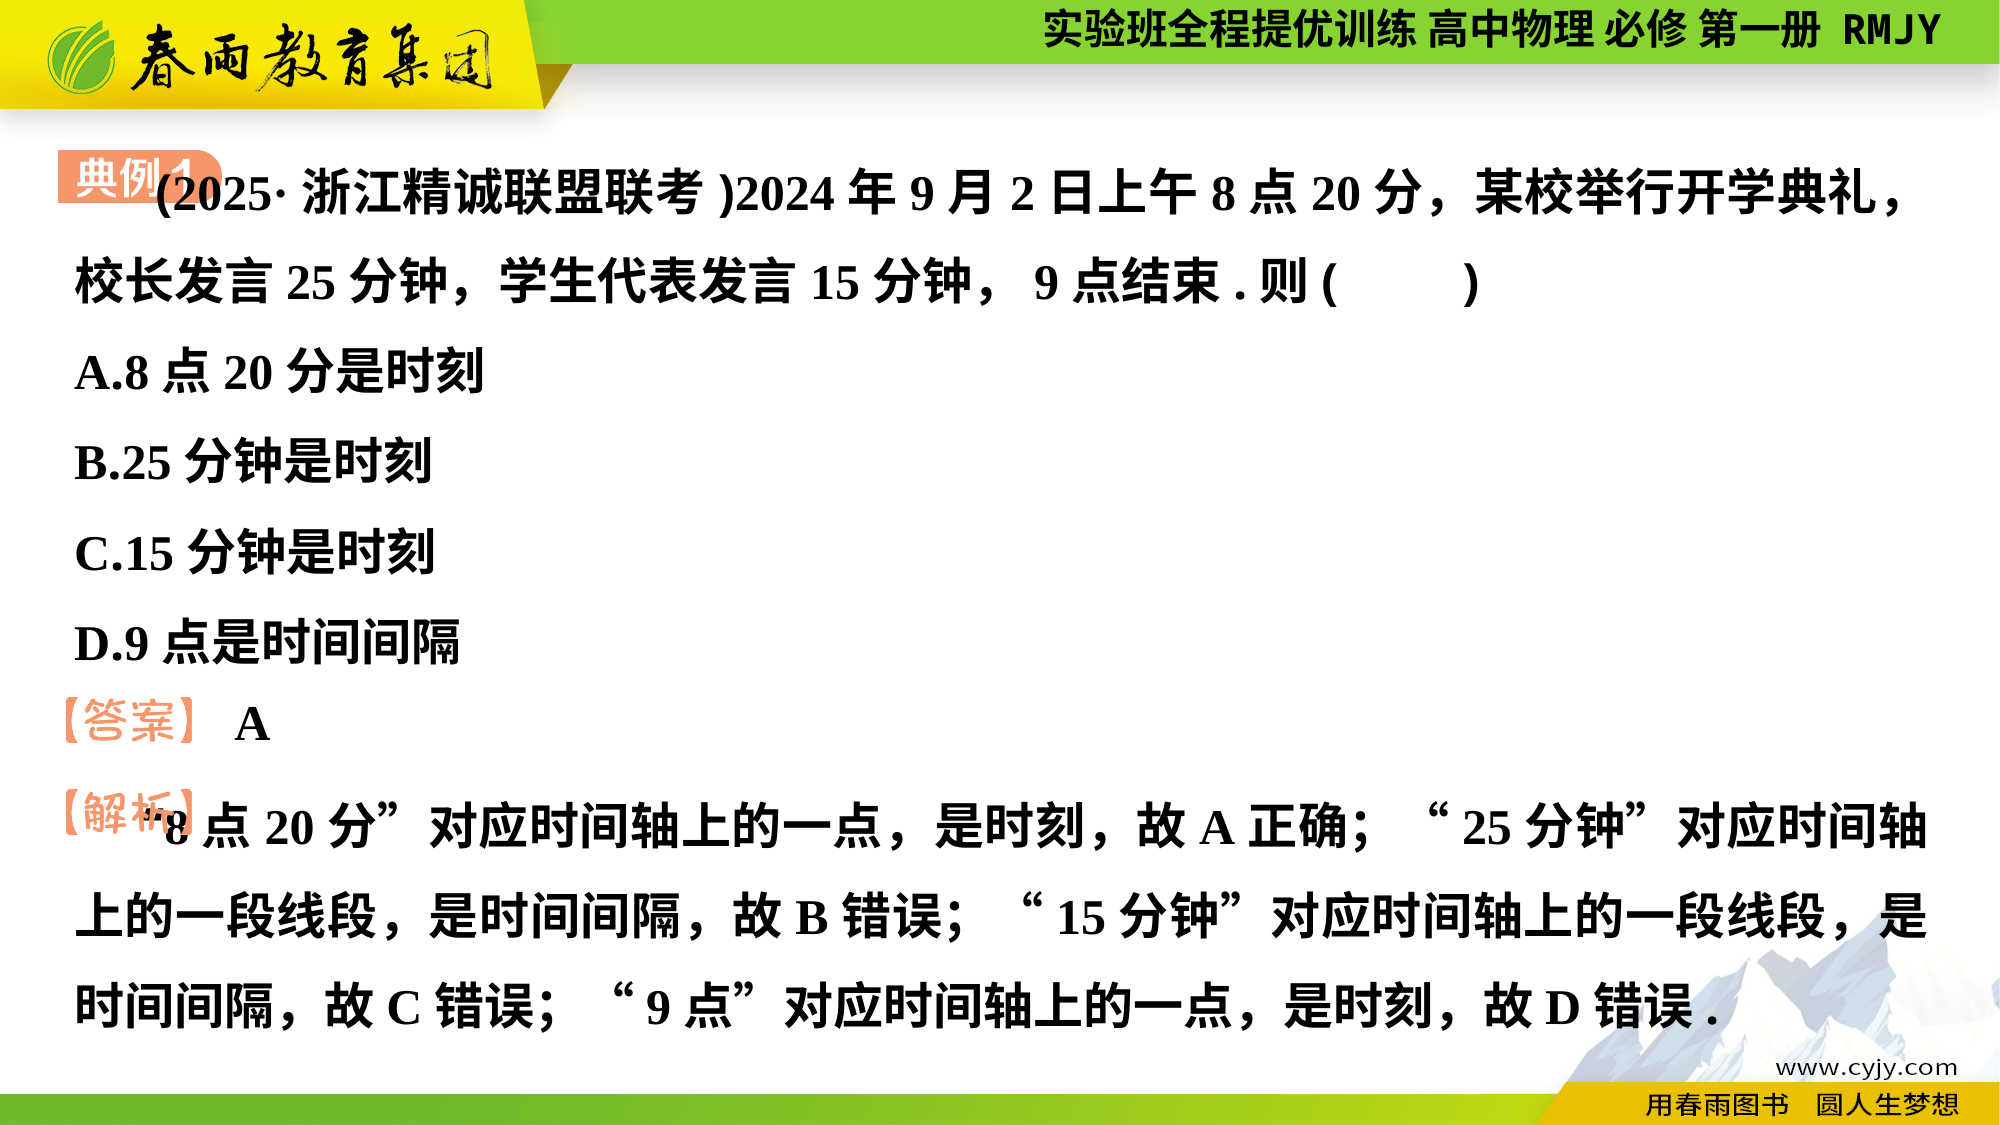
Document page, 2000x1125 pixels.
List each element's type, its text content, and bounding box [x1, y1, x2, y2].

picture [0, 0, 2000, 1125]
text_box “8点20分”对应时间轴上的一点，是时刻，故A正确；“25分钟”对应时间轴上的一段线段，是时间间隔，故B错误；“15分钟”对应时间轴上的一段线段，是时间间隔，故C错误；“9点”对应时间轴上的一点，是时刻，故D错误. [59, 756, 1944, 1042]
list (2025·浙江精诚联盟联考)2024年9月2日上午8点20分，某校举行开学典礼，校长发言25分钟，学生代表发言15分钟，9点结束.则( ) A.8点20分是时刻 B.25分钟是时刻 C.15分钟是时刻 D.9点是时间间隔 [59, 122, 1944, 683]
text_box A [219, 682, 286, 756]
